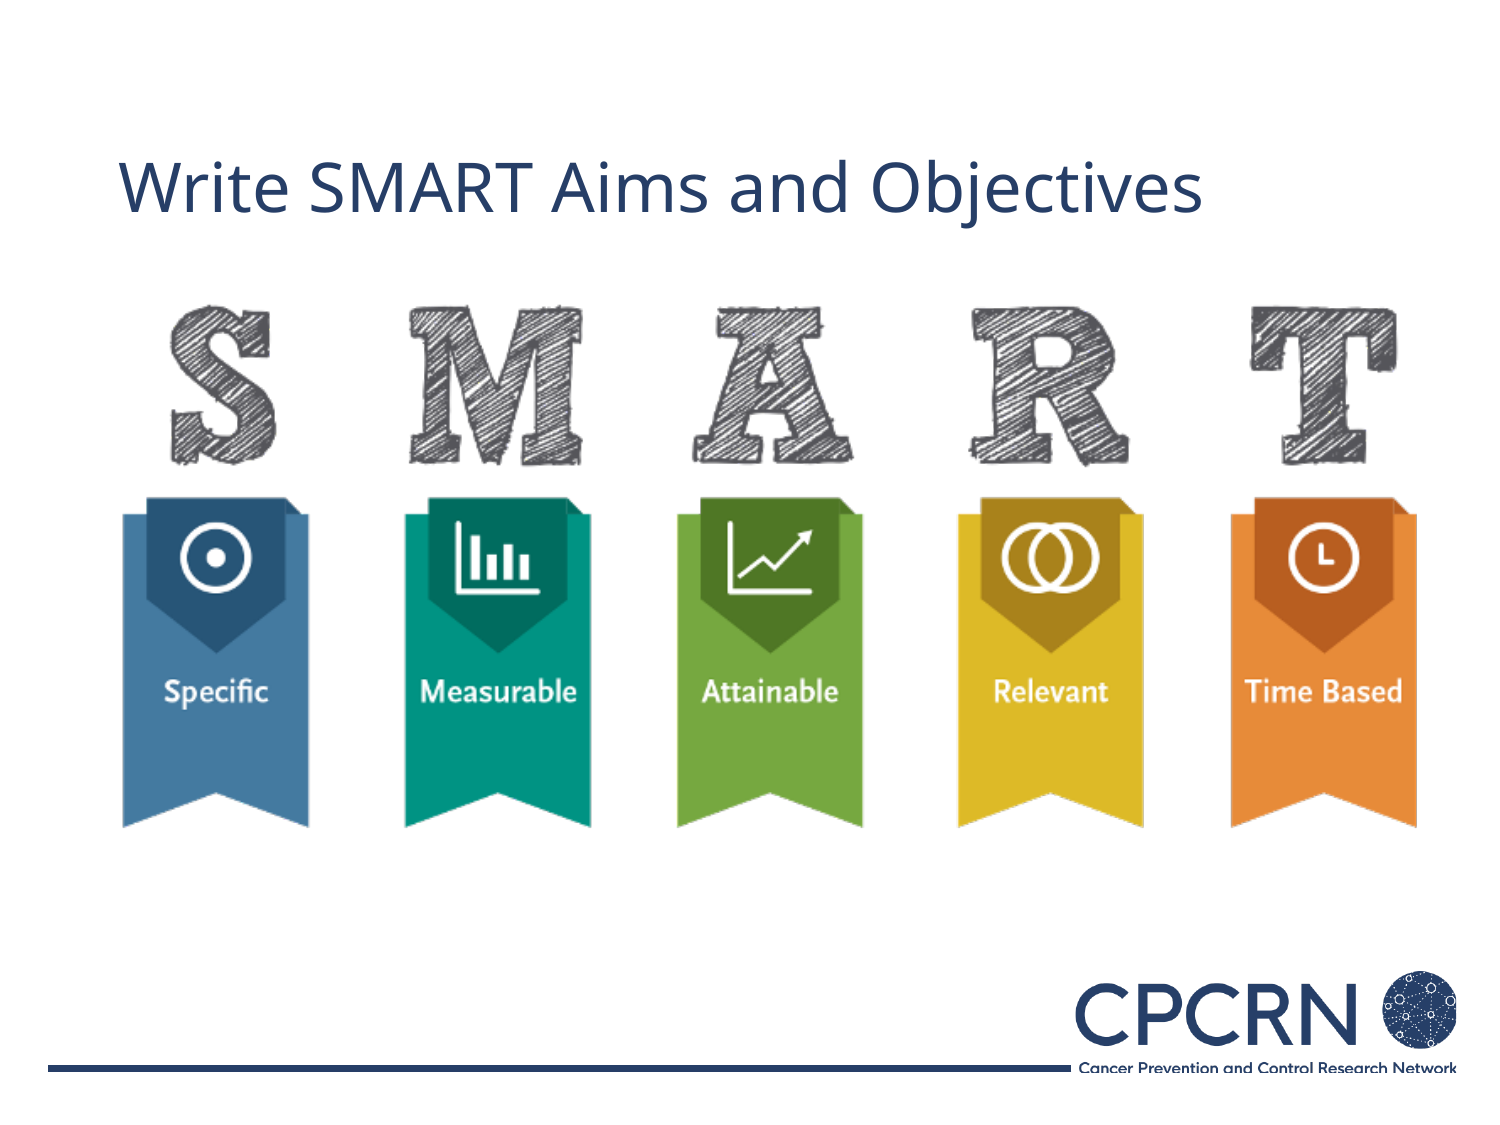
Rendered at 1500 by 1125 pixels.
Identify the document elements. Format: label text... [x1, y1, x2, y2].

picture [103, 275, 1437, 850]
title Write SMART Aims and Objectives [103, 103, 1397, 275]
